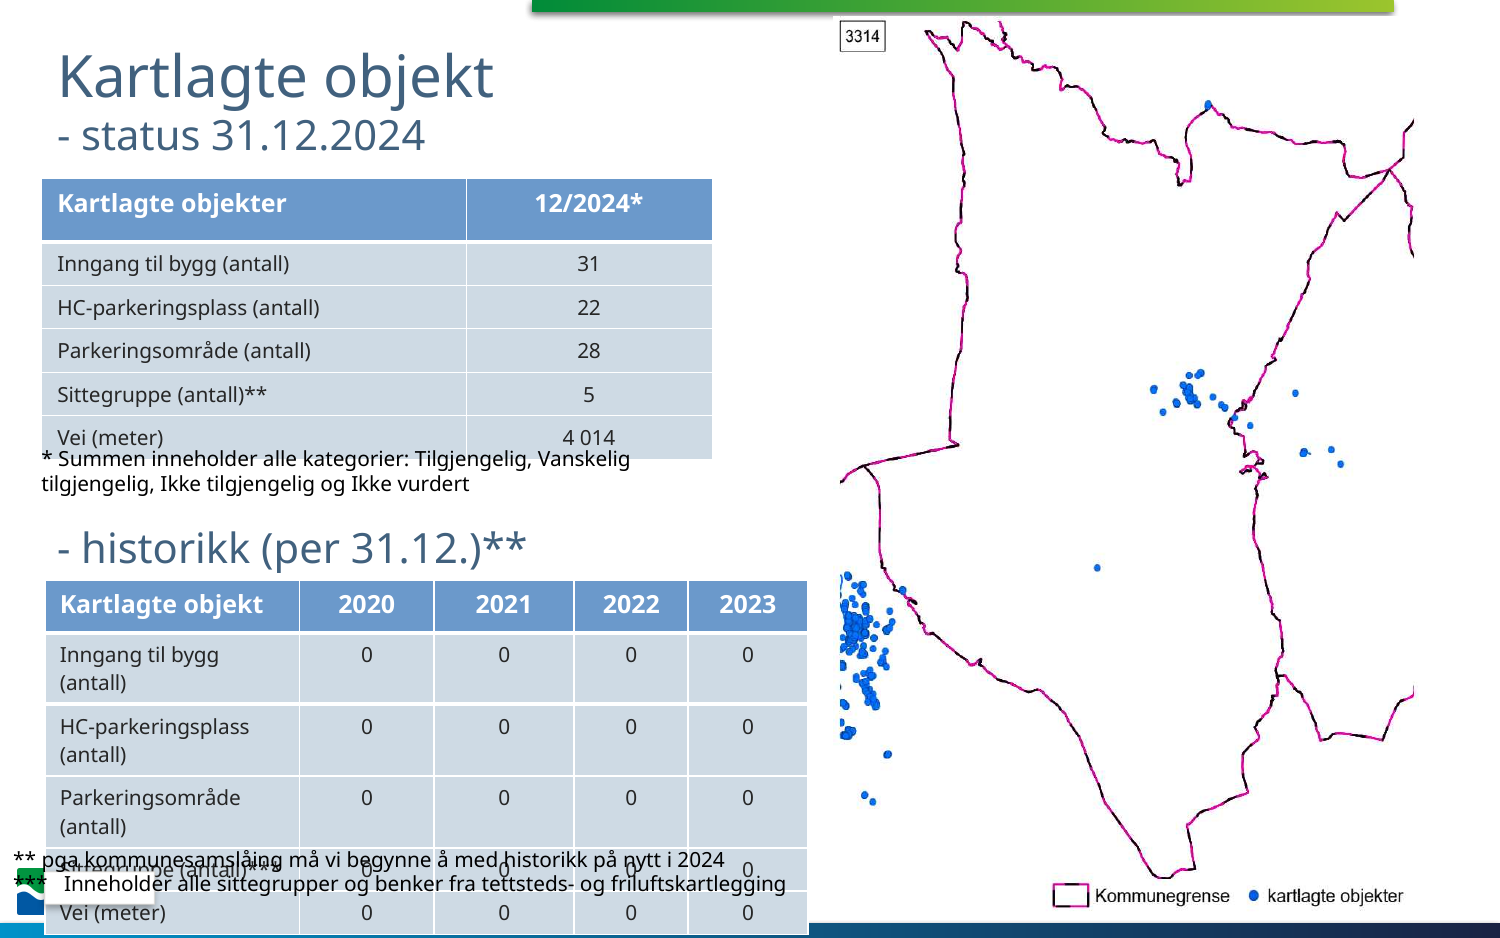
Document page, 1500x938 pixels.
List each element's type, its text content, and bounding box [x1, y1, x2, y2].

table_cell 0 [689, 635, 807, 702]
table_cell Sittegruppe (antall)** [42, 373, 466, 415]
table_header Kartlagte objekt [46, 581, 299, 631]
table_cell 0 [575, 635, 687, 702]
table_cell 22 [467, 286, 712, 328]
table_cell 0 [435, 904, 573, 934]
table_cell 0 [300, 904, 433, 934]
table_header 2020 [300, 581, 433, 631]
table_cell HC-parkeringsplass (antall) [46, 706, 299, 775]
table_cell 31 [467, 244, 712, 285]
text_box Kartlagte objekt - status 31.12.2024 [42, 24, 828, 167]
table_cell 0 [802, 849, 807, 890]
text_box ** pga kommunesamslåing må vi begynne å med historikk på nytt i 2024 *** Inneholder alle sittegrupper og benker fra tettsteds- og friluftskartlegging [0, 838, 802, 904]
table_cell 0 [575, 904, 687, 934]
table_cell 0 [435, 635, 573, 702]
table_cell 28 [467, 329, 712, 372]
table_cell 5 [467, 373, 712, 415]
table_cell 0 [575, 777, 687, 838]
picture [833, 16, 1419, 913]
table_cell Parkeringsområde (antall) [46, 777, 299, 838]
table_cell Parkeringsområde (antall) [42, 329, 466, 372]
table_header 2022 [575, 581, 687, 631]
table_cell 0 [300, 777, 433, 838]
table_header 2021 [435, 581, 573, 631]
table_cell 0 [689, 777, 807, 847]
table_cell 0 [689, 706, 807, 775]
table_cell 0 [435, 706, 573, 775]
table_header 2023 [689, 581, 807, 631]
table_header Kartlagte objekter [42, 179, 466, 240]
table_cell 0 [435, 777, 573, 838]
table_cell 0 [300, 706, 433, 775]
table_cell Vei (meter) [46, 904, 299, 934]
table_cell 0 [300, 635, 433, 702]
table_cell HC-parkeringsplass (antall) [42, 286, 466, 328]
table_cell Vei (meter) [42, 416, 466, 438]
table_cell Inngang til bygg (antall) [46, 635, 299, 702]
table_cell 4 014 [467, 416, 712, 459]
table_header 12/2024* [467, 179, 712, 240]
text_box - historikk (per 31.12.)** [42, 496, 828, 580]
table_cell Inngang til bygg (antall) [42, 244, 466, 285]
table_cell 0 [575, 706, 687, 775]
text_box * Summen inneholder alle kategorier: Tilgjengelig, Vanskelig tilgjengelig, Ikke tilgjengelig og Ikke vurdert [26, 438, 711, 504]
table_cell 0 [689, 892, 807, 934]
